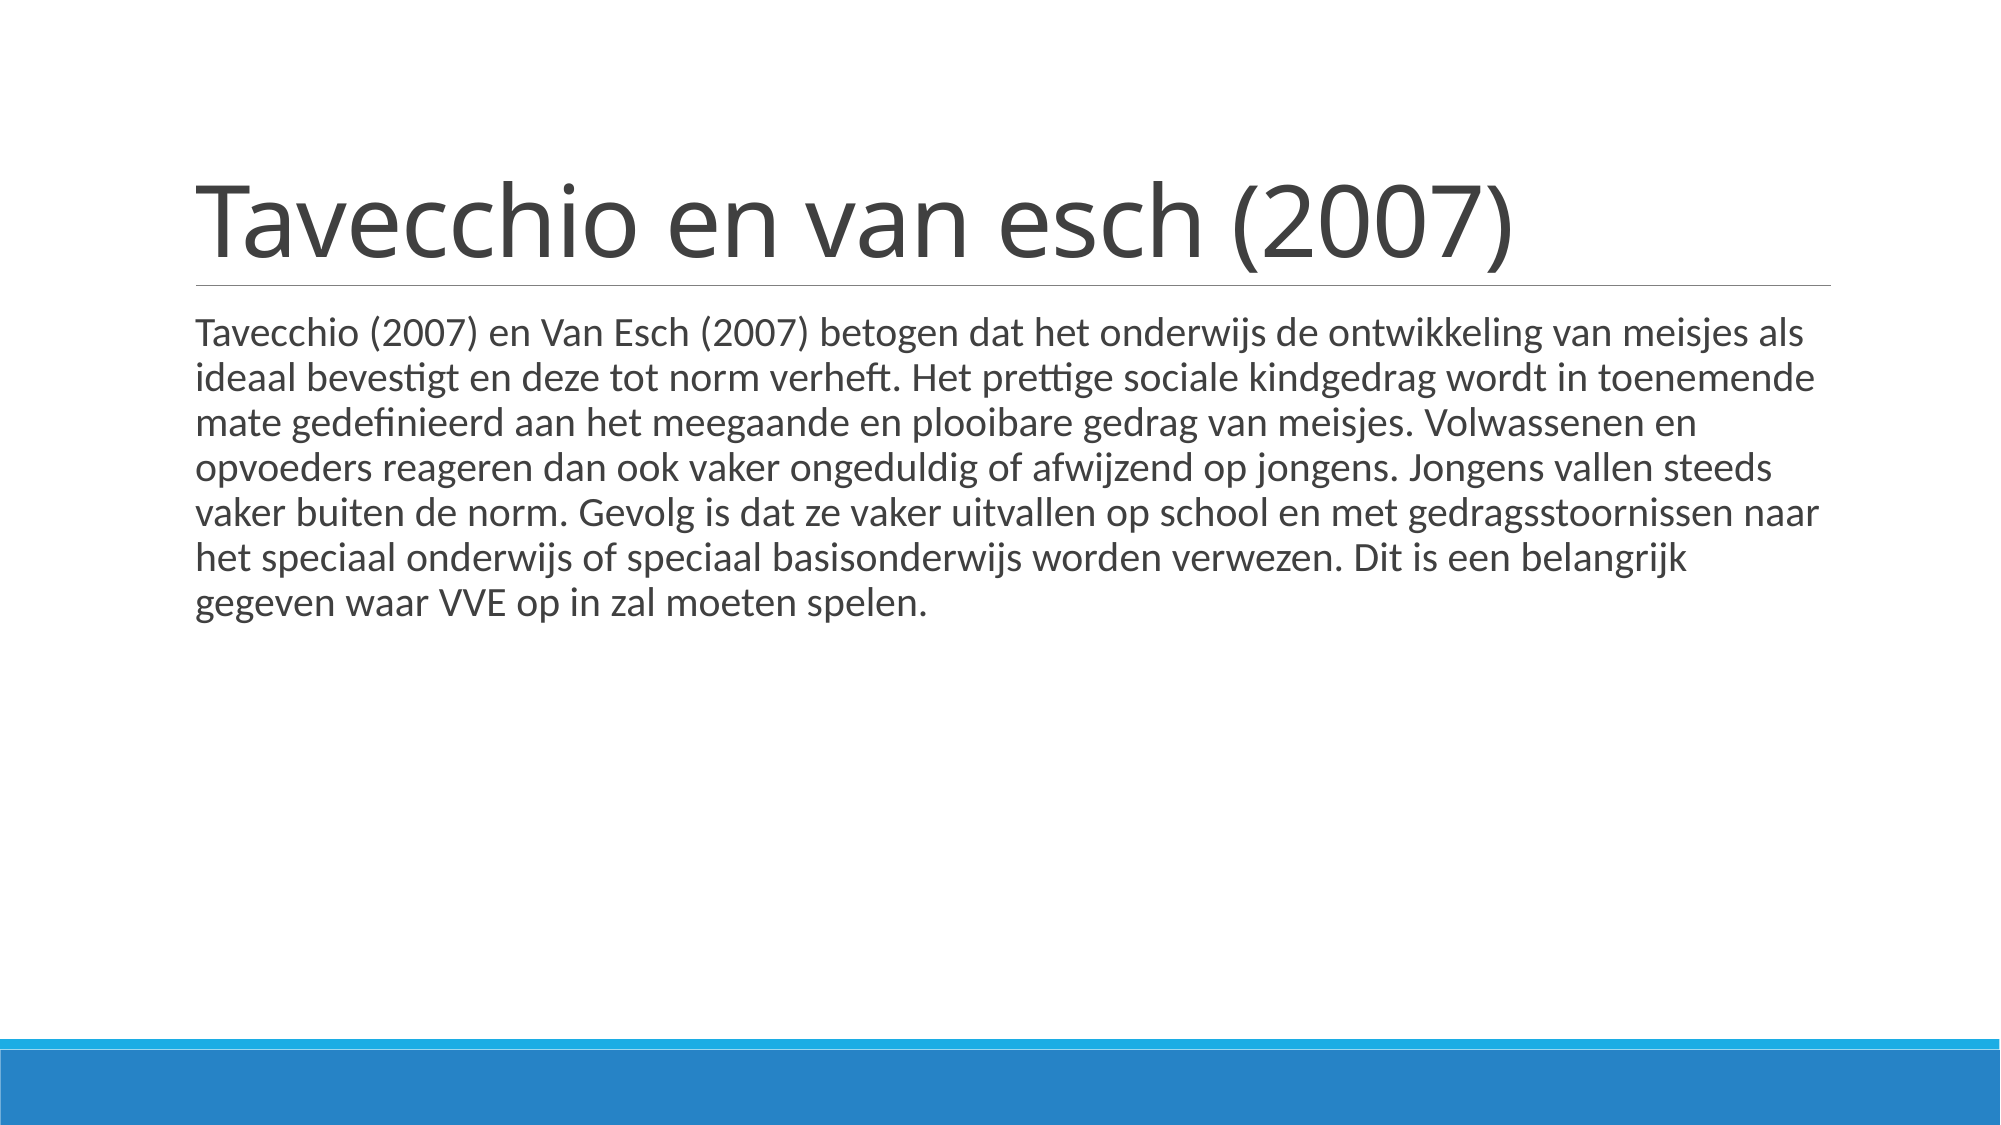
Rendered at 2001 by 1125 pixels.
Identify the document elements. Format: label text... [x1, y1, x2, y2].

list Tavecchio (2007) en Van Esch (2007) betogen dat het onderwijs de ontwikkeling van meisjes als ideaal bevestigt en deze tot norm verheft. Het prettige sociale kindgedrag wordt in toenemende mate gedefinieerd aan het meegaande en plooibare gedrag van meisjes. Volwassenen en opvoeders reageren dan ook vaker ongeduldig of afwijzend op jongens. Jongens vallen steeds vaker buiten de norm. Gevolg is dat ze vaker uitvallen op school en met gedragsstoornissen naar het speciaal onderwijs of speciaal basisonderwijs worden verwezen. Dit is een belangrijk gegeven waar VVE op in zal moeten spelen. [180, 302, 1830, 963]
title Tavecchio en van esch (2007) [180, 47, 1830, 285]
